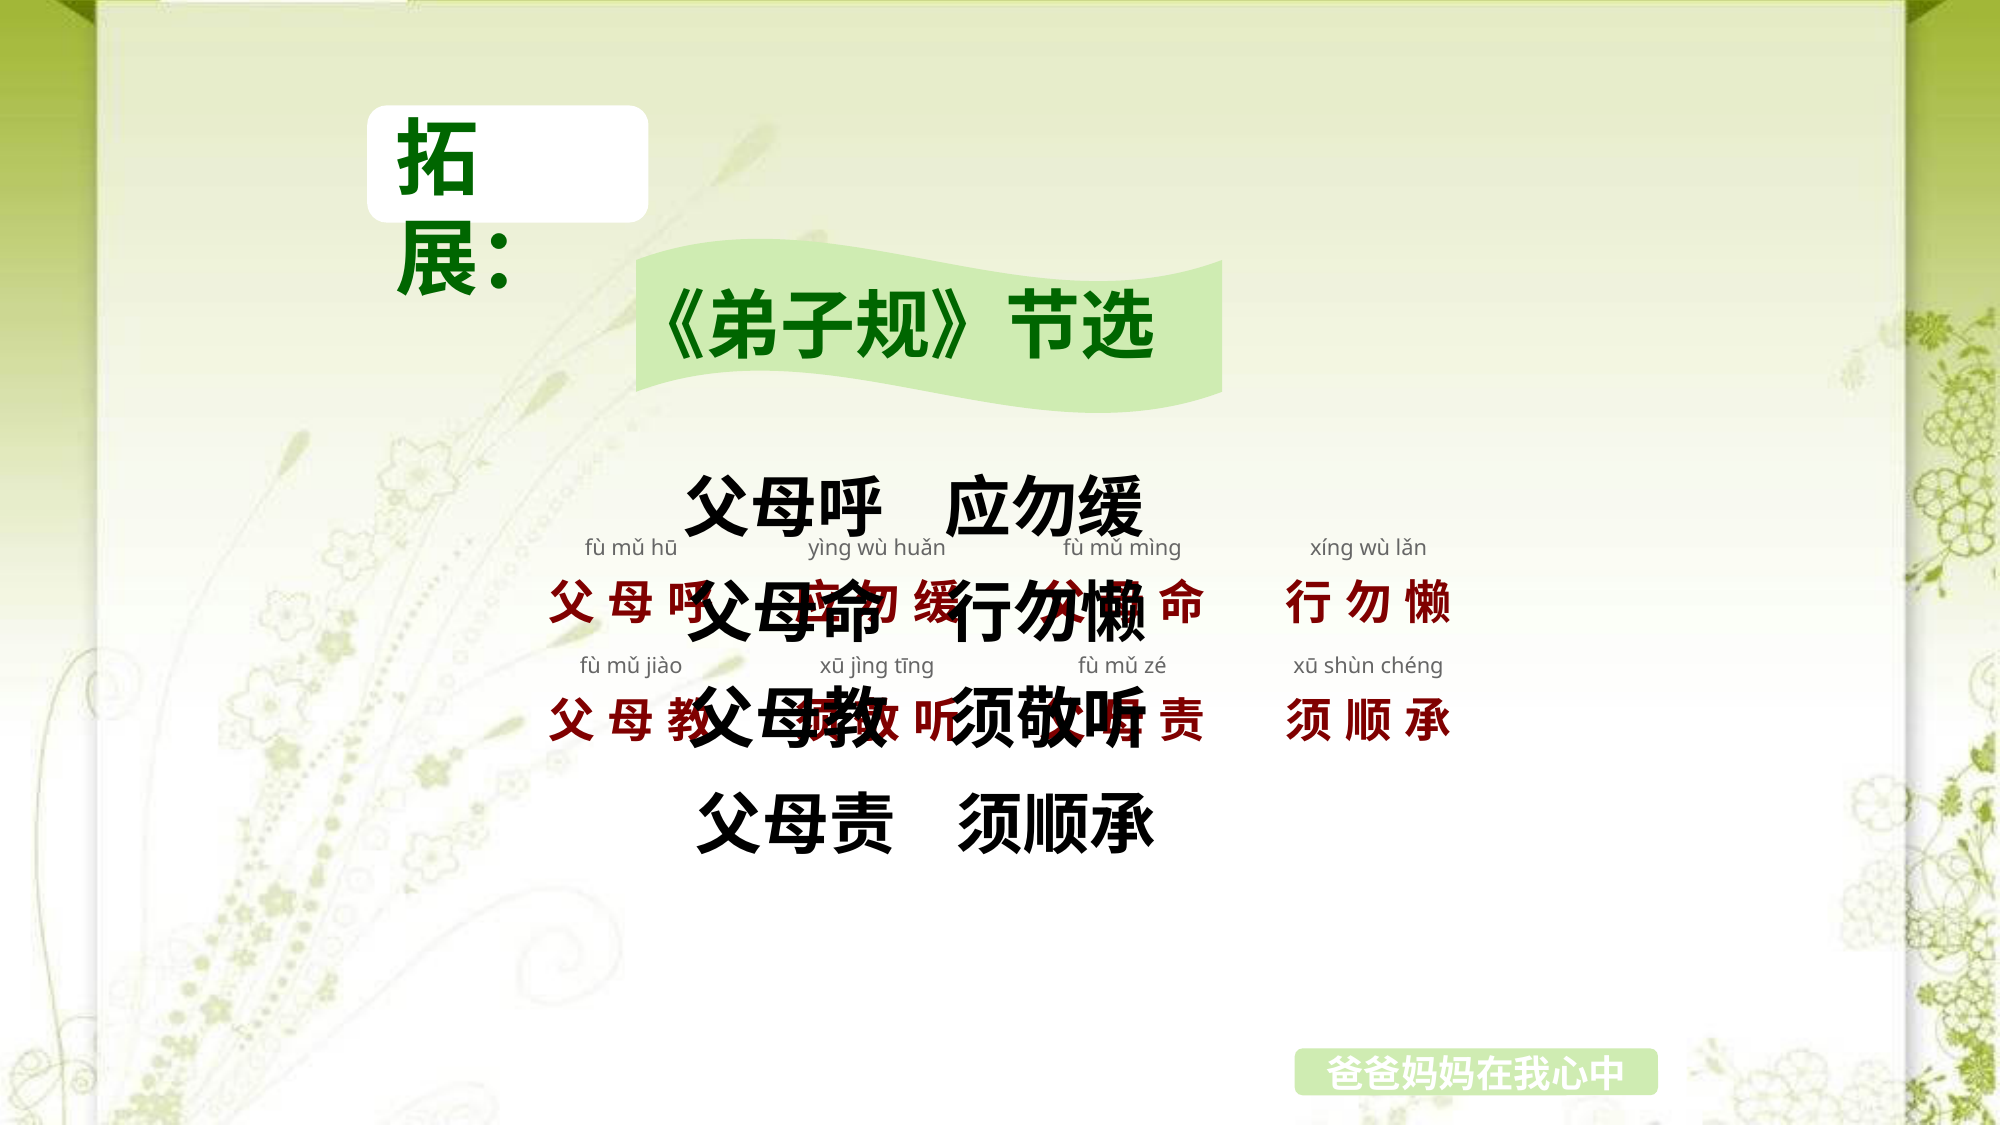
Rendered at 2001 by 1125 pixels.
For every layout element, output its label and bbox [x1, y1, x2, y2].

text_box [1294, 1041, 1659, 1104]
picture [0, 0, 2000, 1125]
